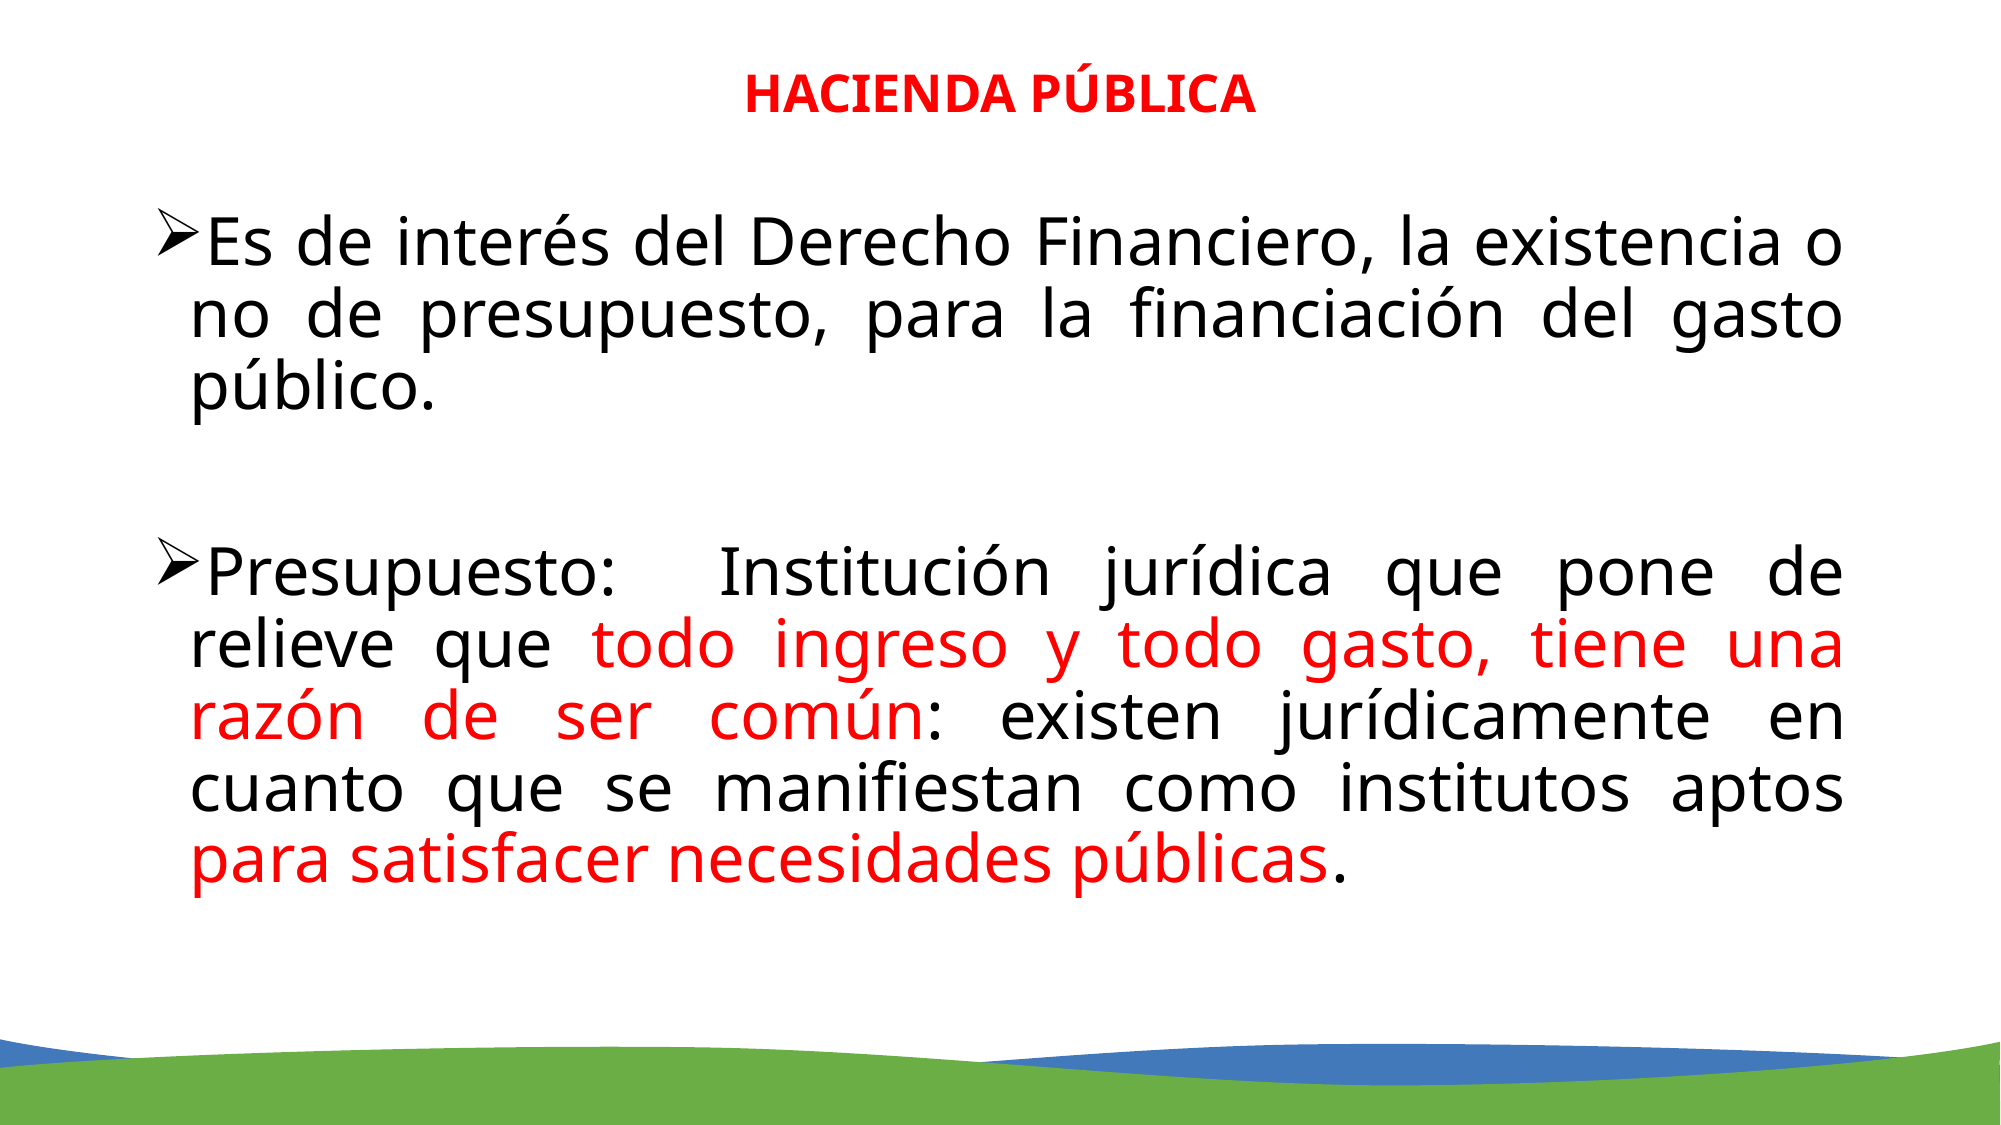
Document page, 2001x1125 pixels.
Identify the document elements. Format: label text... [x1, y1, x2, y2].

list Es de interés del Derecho Financiero, la existencia o no de presupuesto, para la financiación del gasto público. Presupuesto: Institución jurídica que pone de relieve que todo ingreso y todo gasto, tiene una razón de ser común: existen jurídicamente en cuanto que se manifiestan como institutos aptos para satisfacer necesidades públicas. [137, 200, 1863, 915]
title HACIENDA PÚBLICA [137, 59, 1863, 133]
